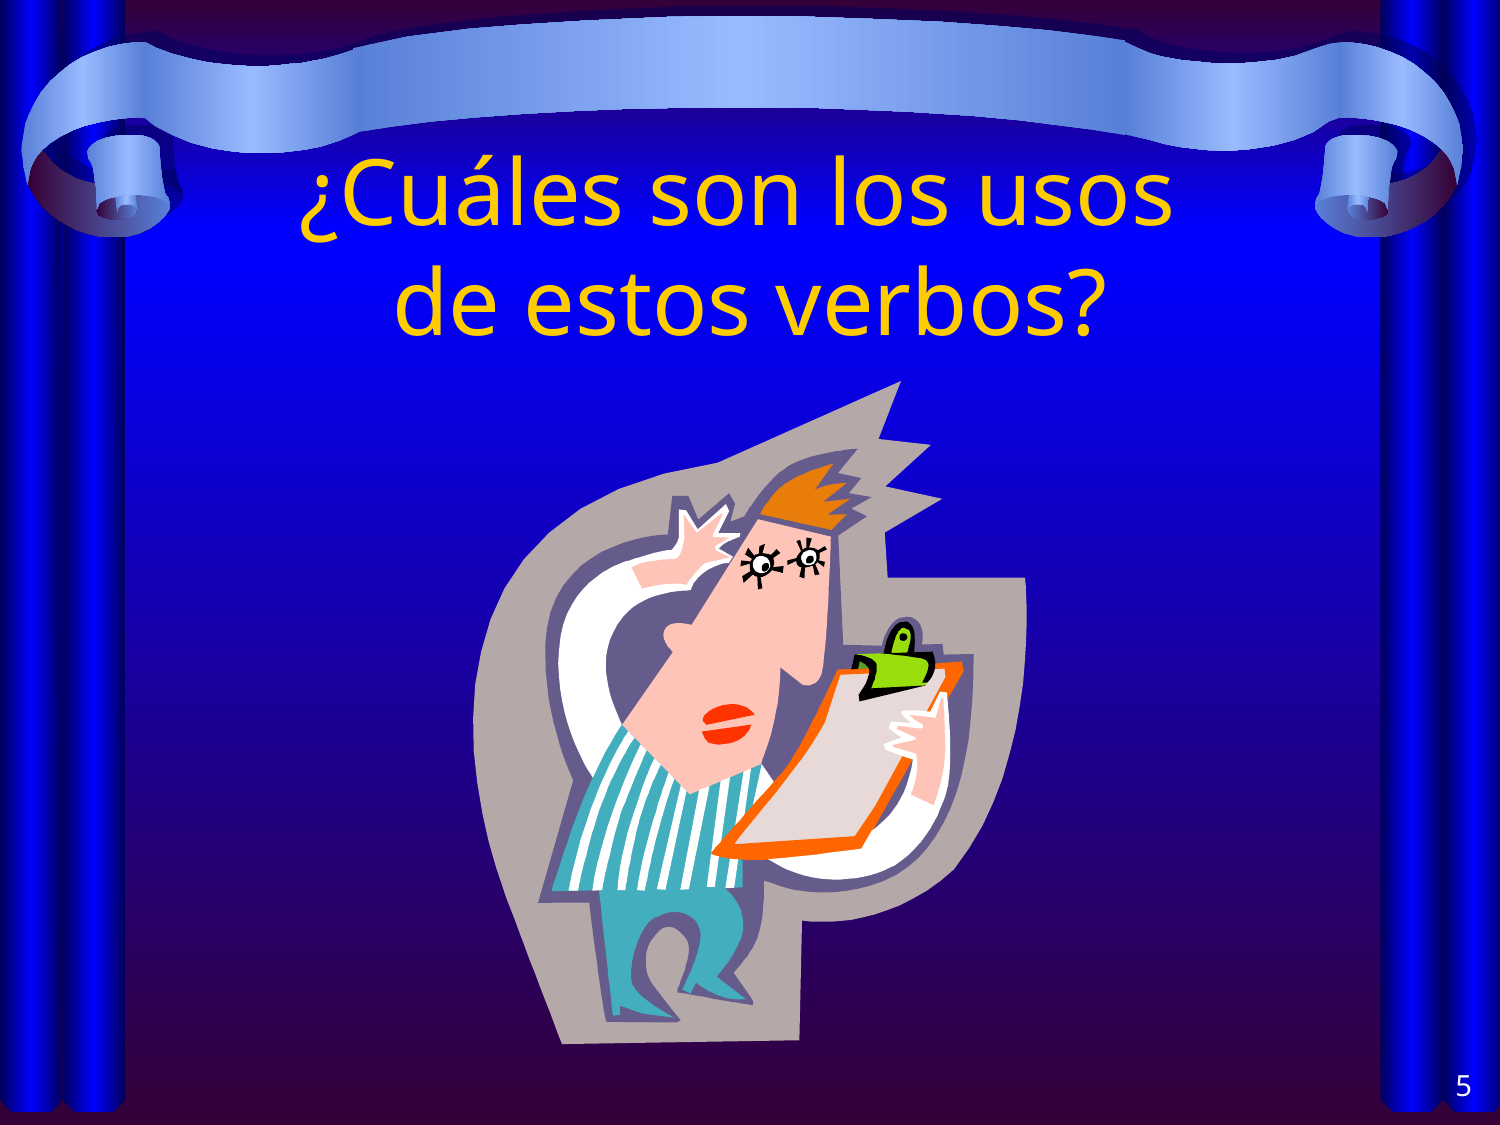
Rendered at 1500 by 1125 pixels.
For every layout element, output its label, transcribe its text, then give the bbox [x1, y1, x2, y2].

title ¿Cuáles son los usos de estos verbos? [112, 149, 1388, 338]
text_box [466, 374, 1033, 1051]
slide_number 5 [1187, 1050, 1500, 1125]
